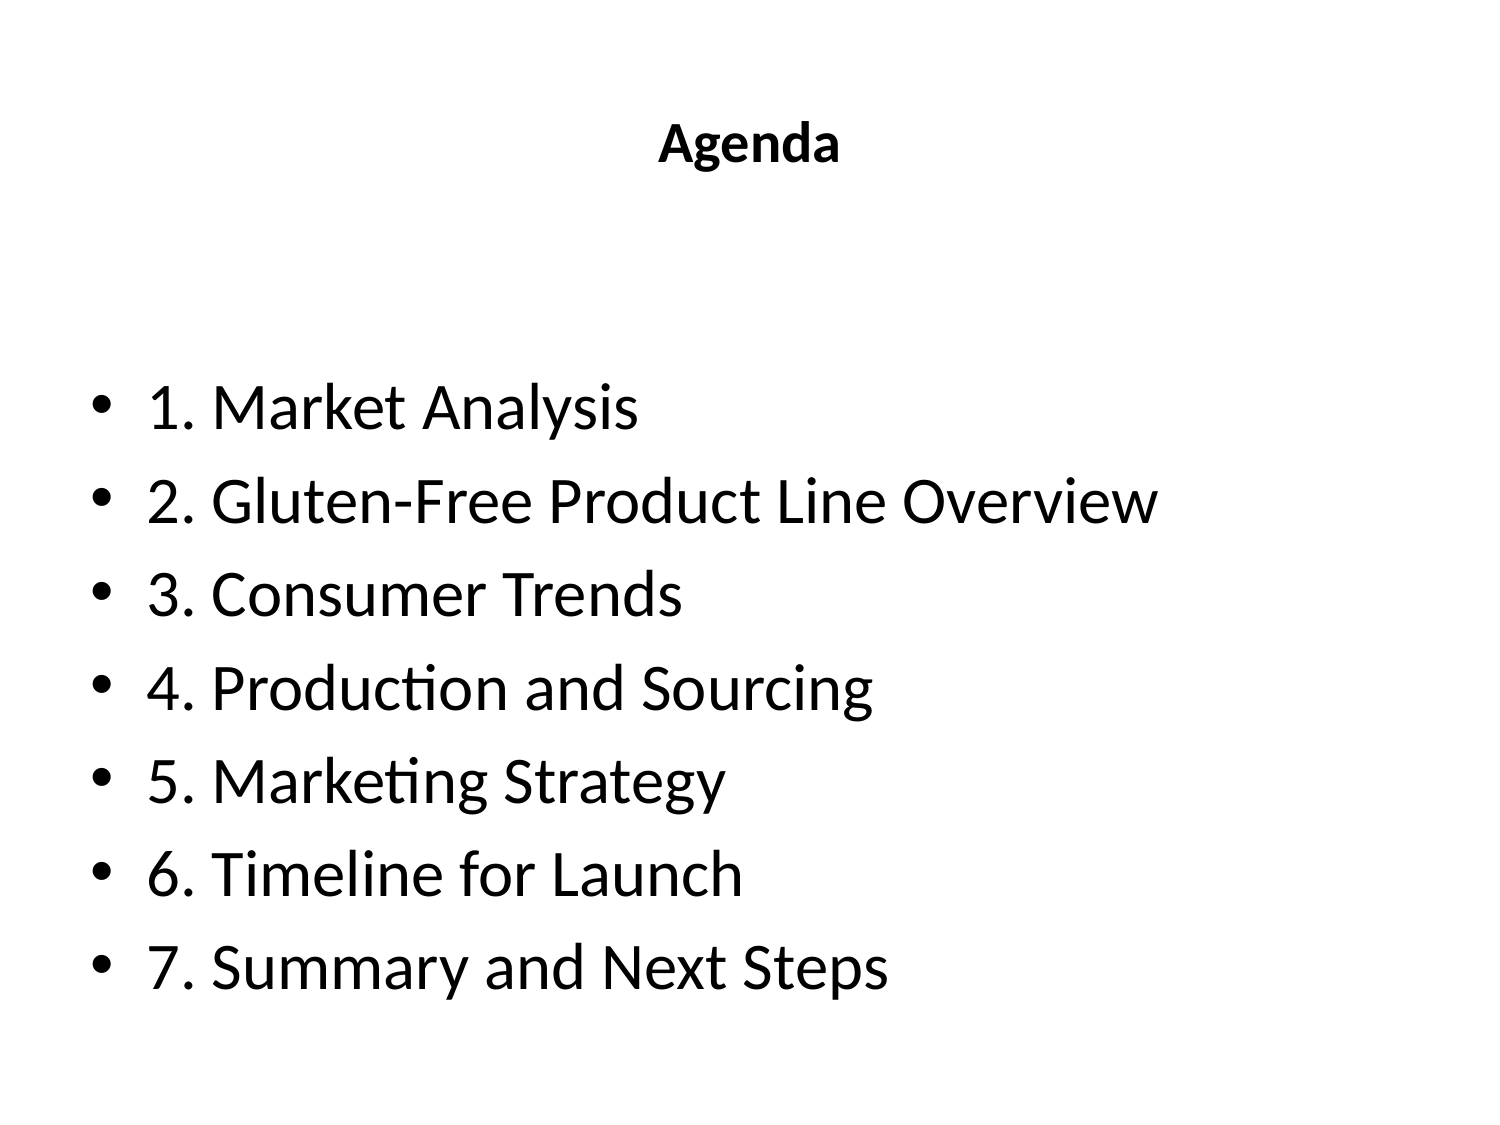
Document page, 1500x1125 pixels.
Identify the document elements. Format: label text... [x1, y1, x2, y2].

list 1. Market Analysis 2. Gluten-Free Product Line Overview 3. Consumer Trends 4. Production and Sourcing 5. Marketing Strategy 6. Timeline for Launch 7. Summary and Next Steps [75, 262, 1425, 1005]
title Agenda [75, 45, 1425, 233]
